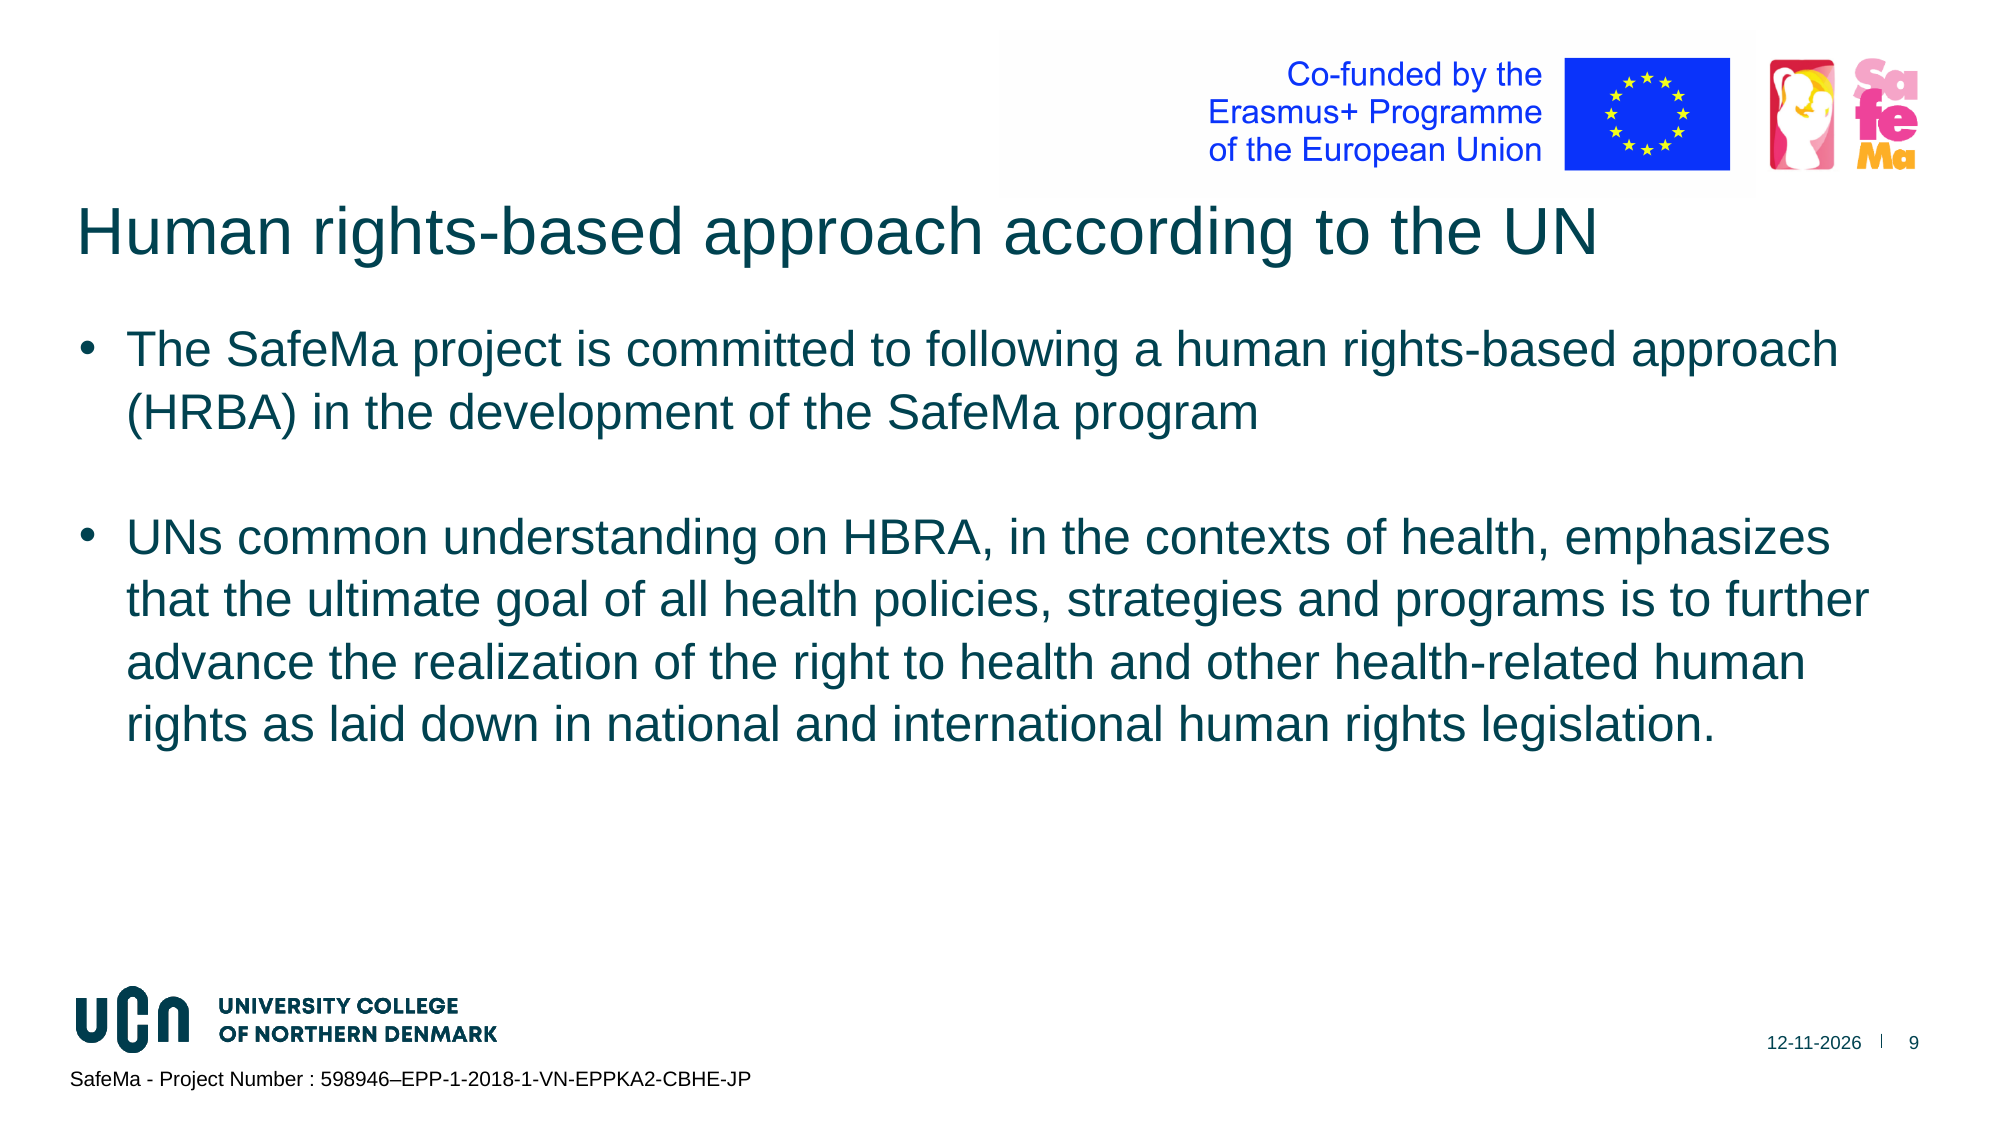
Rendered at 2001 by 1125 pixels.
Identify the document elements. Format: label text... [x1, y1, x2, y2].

list The SafeMa project is committed to following a human rights-based approach (HRBA) in the development of the SafeMa program UNs common understanding on HBRA, in the contexts of health, emphasizes that the ultimate goal of all health policies, strategies and programs is to further advance the realization of the right to health and other health-related human rights as laid down in national and international human rights legislation. [78, 314, 1922, 906]
title Human rights-based approach according to the UN [76, 189, 1920, 254]
slide_number 9 [1874, 1021, 1920, 1063]
text_box SafeMa - Project Number : 598946–EPP-1-2018-1-VN-EPPKA2-CBHE-JP [54, 1058, 1107, 1099]
picture [999, 30, 1757, 198]
picture [1767, 54, 1923, 173]
picture [128, 986, 497, 1053]
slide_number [1562, 1021, 1862, 1063]
picture [76, 986, 127, 1053]
